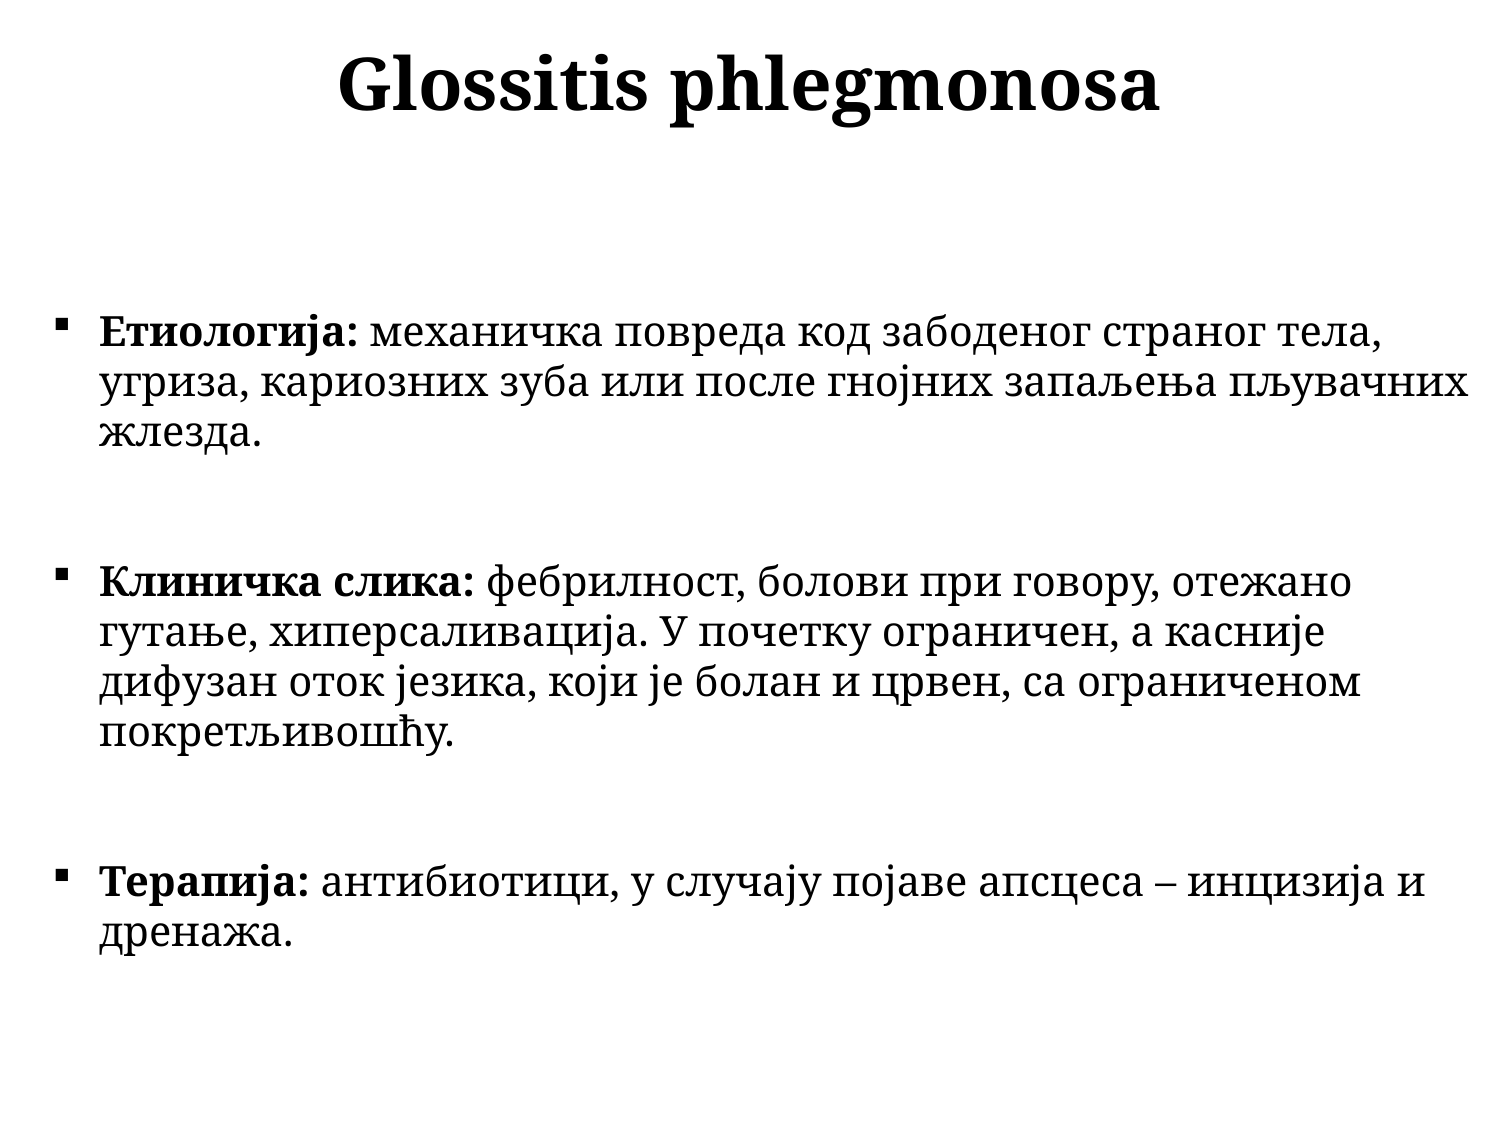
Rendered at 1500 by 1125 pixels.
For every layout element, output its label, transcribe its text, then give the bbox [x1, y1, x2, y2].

text_box Етиологија: механичка повреда код забоденог страног тела, угриза, кариозних зуба или после гнојних запаљења пљувачних жлезда. Клиничка слика: фебрилност, болови при говору, отежано гутање, хиперсаливација. У почетку ограничен, а касније дифузан оток језика, који је болан и црвен, са ограниченом покретљивошћу. Терапија: антибиотици, у случају појаве апсцеса – инцизија и дренажа. [37, 187, 1488, 963]
text_box Glossitis phlegmonosa [0, 12, 1500, 151]
